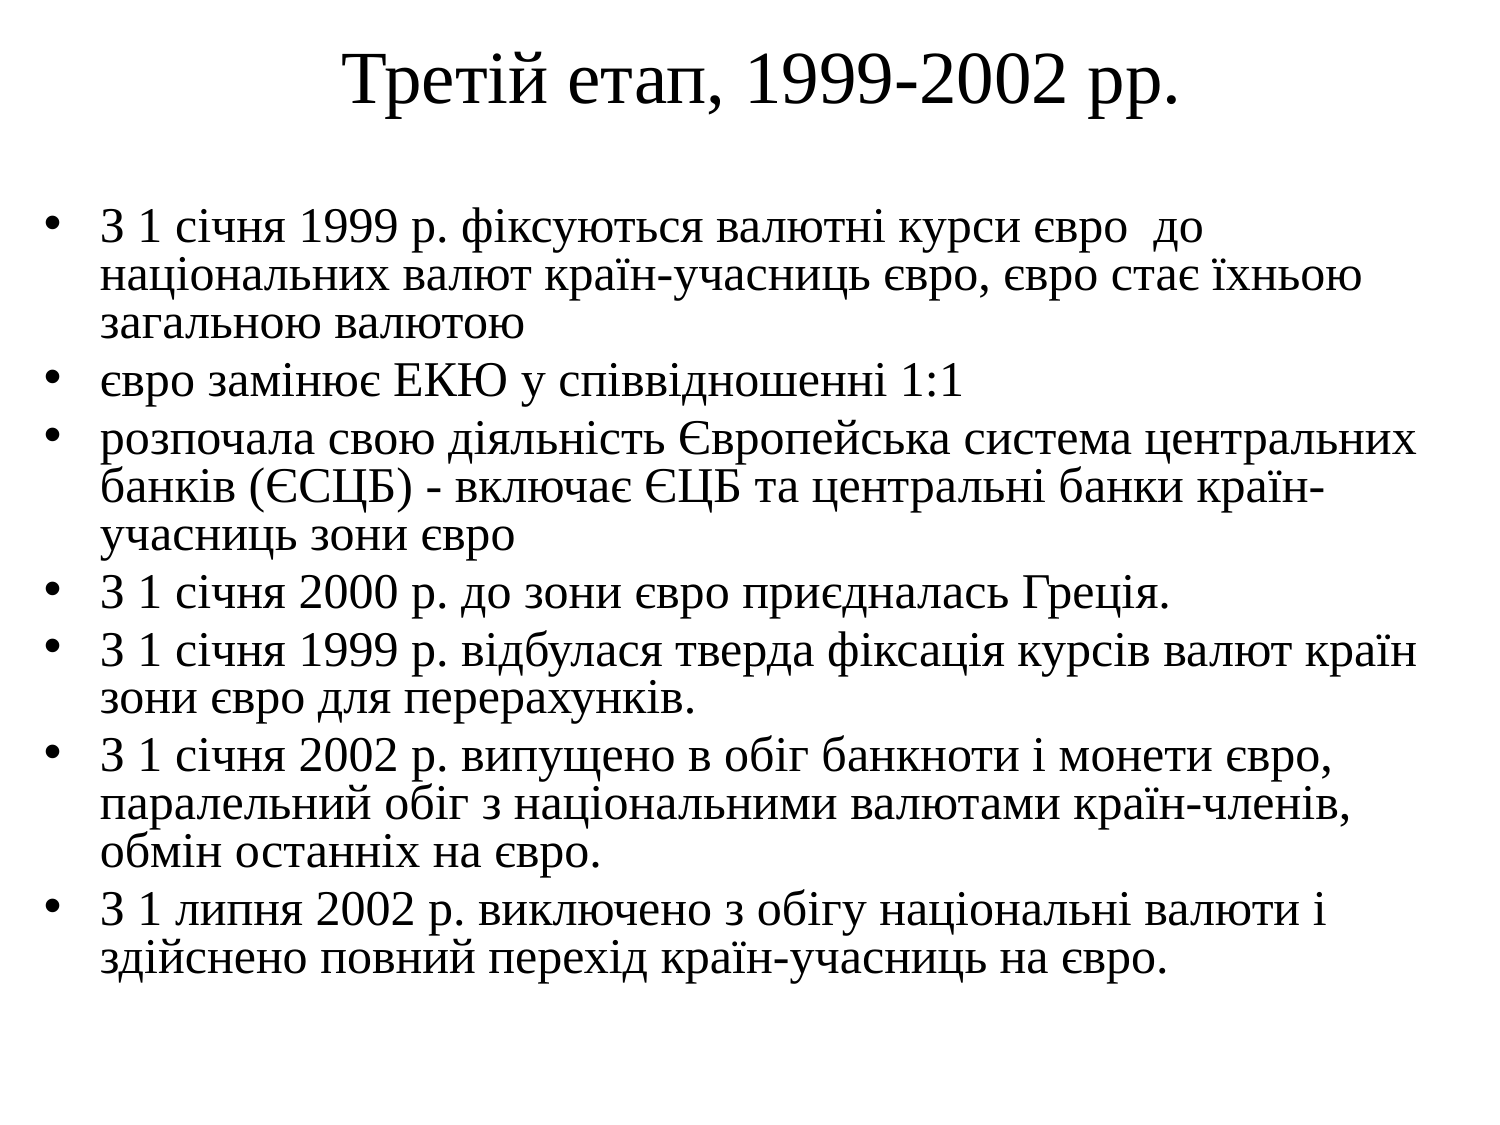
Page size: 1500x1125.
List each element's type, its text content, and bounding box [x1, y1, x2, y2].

text_box Третій етап, 1999-2002 рр. [53, 21, 1471, 117]
text_box З 1 січня 1999 р. фіксуються валютні курси євро до національних валют країн-учасниць євро, євро стає їхньою загальною валютою євро замінює ЕКЮ у співвідношенні 1:1 розпочала свою діяльність Європейська система центральних банків (ЄСЦБ) - включає ЄЦБ та центральні банки країн-учасниць зони євро З 1 січня 2000 р. до зони євро приєдналась Греція. З 1 січня 1999 р. відбулася тверда фіксація курсів валют країн зони євро для перерахунків. З 1 січня 2002 р. випущено в обіг банкноти і монети євро, паралельний обіг з національними валютами країн-членів, обмін останніх на євро. З 1 липня 2002 р. виключено з обігу національні валюти і здійснено повний перехід країн-учасниць на євро. [28, 126, 1447, 919]
